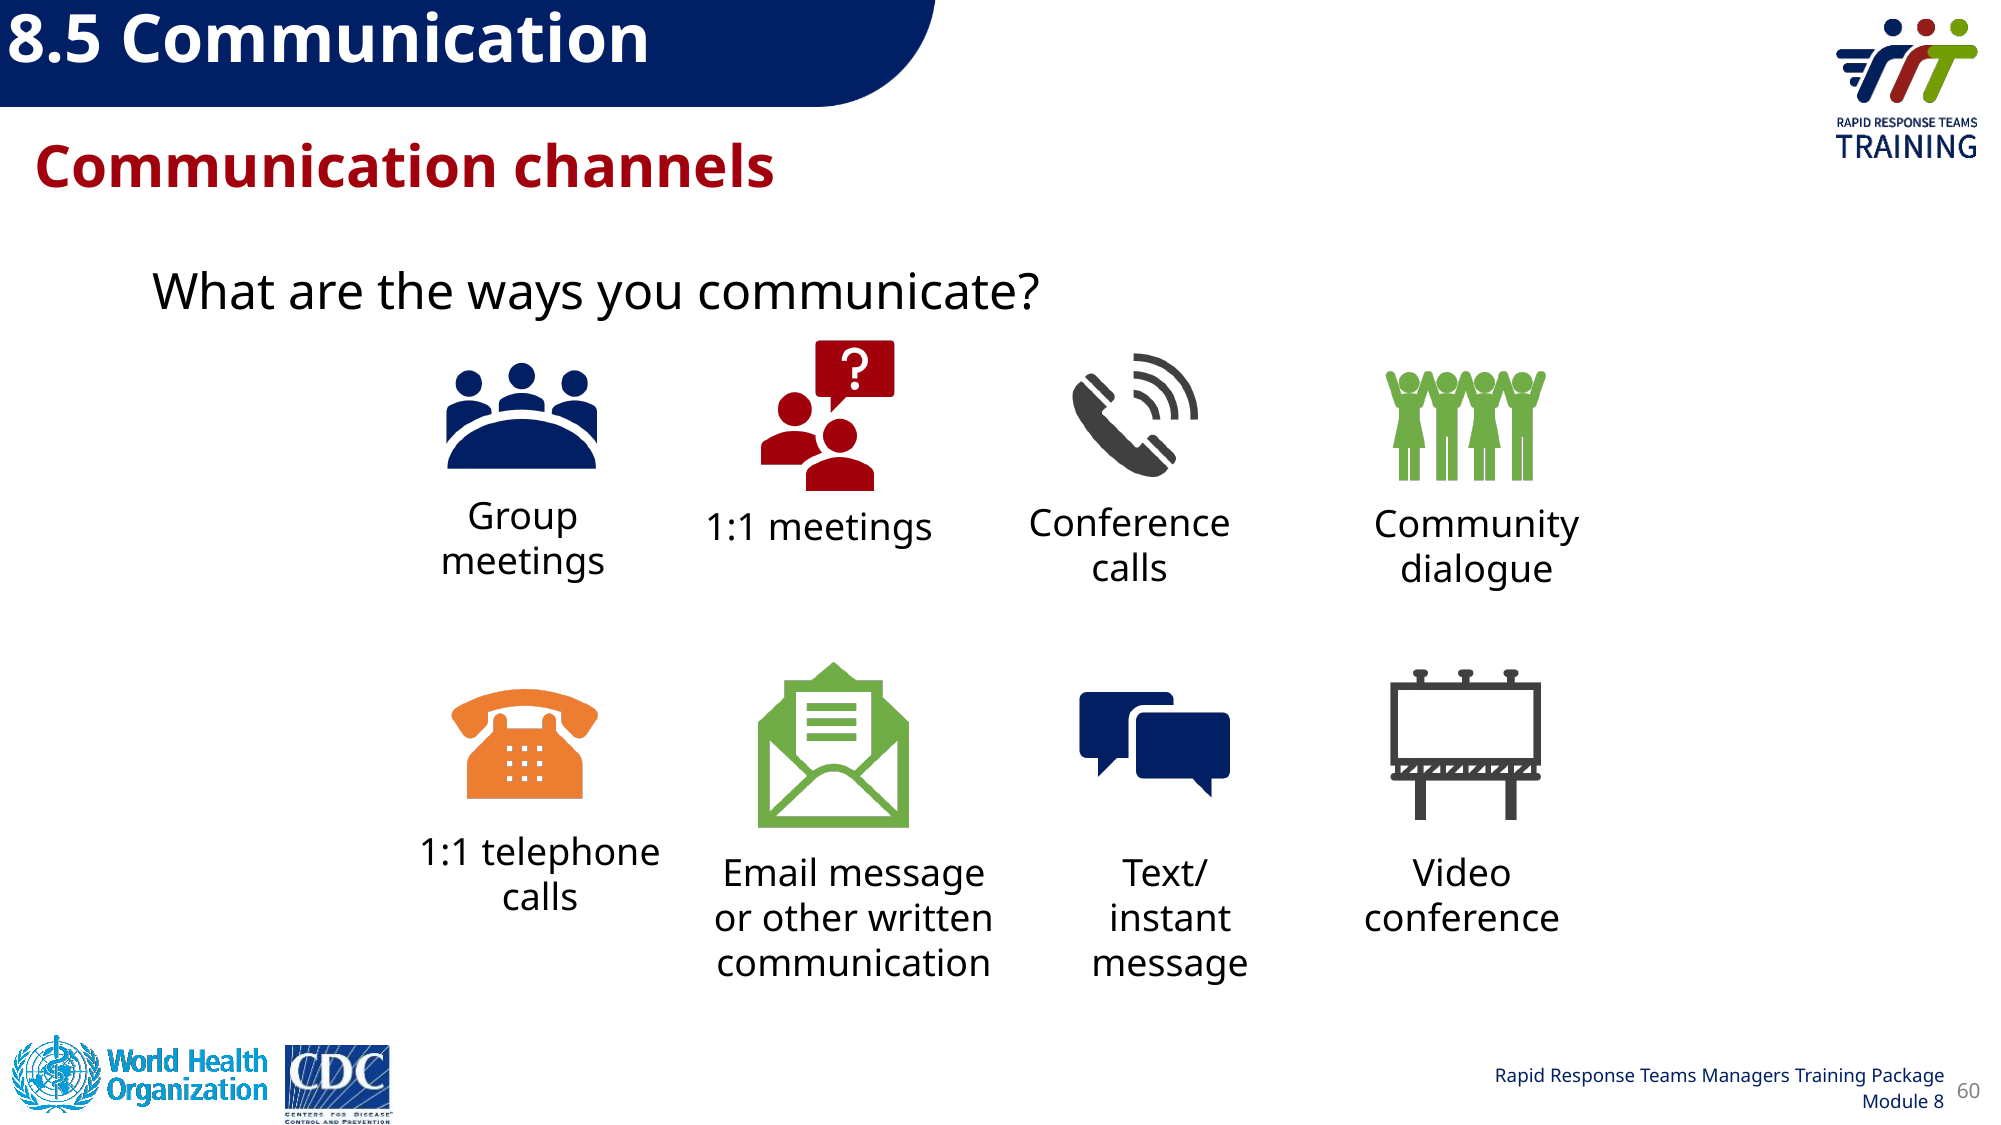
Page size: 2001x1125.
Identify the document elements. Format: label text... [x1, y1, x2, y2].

picture [12, 1035, 53, 1067]
picture [28, 1054, 36, 1077]
slide_number 60 [1937, 1070, 2000, 1124]
picture [50, 1109, 62, 1113]
picture [12, 1084, 46, 1113]
list What are the ways you communicate? [144, 258, 1906, 1024]
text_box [388, 324, 1611, 994]
picture [38, 1044, 53, 1052]
picture [46, 1056, 54, 1061]
picture [36, 1035, 267, 1113]
picture [38, 1092, 54, 1100]
picture [285, 1045, 393, 1124]
title Communication channels [26, 109, 1463, 227]
picture [43, 1088, 54, 1094]
picture [34, 1058, 41, 1077]
picture [0, 0, 936, 107]
picture [1835, 19, 1978, 167]
list 8.5 Communication [0, 0, 873, 101]
